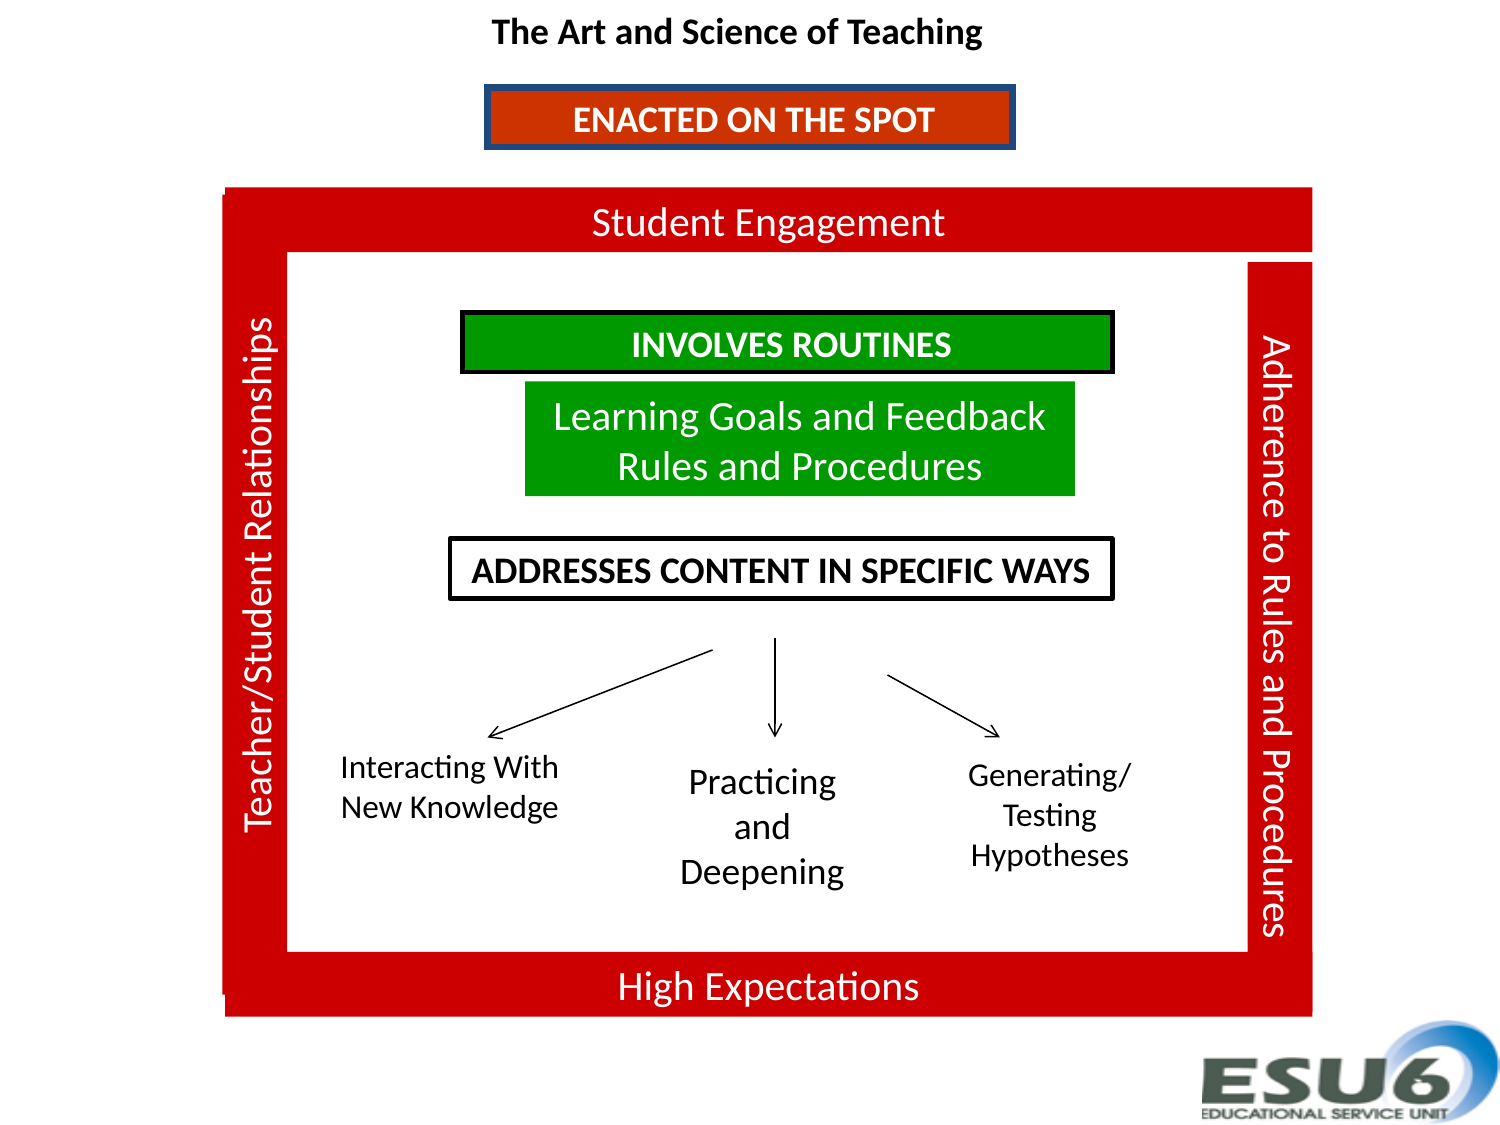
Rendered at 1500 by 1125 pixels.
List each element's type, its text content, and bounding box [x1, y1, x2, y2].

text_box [887, 674, 1001, 738]
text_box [487, 649, 713, 738]
text_box The Art and Science of Teaching [200, 0, 1275, 124]
picture [1202, 1020, 1500, 1125]
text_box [222, 187, 1313, 1018]
text_box ENACTED ON THE SPOT [487, 124, 1013, 148]
